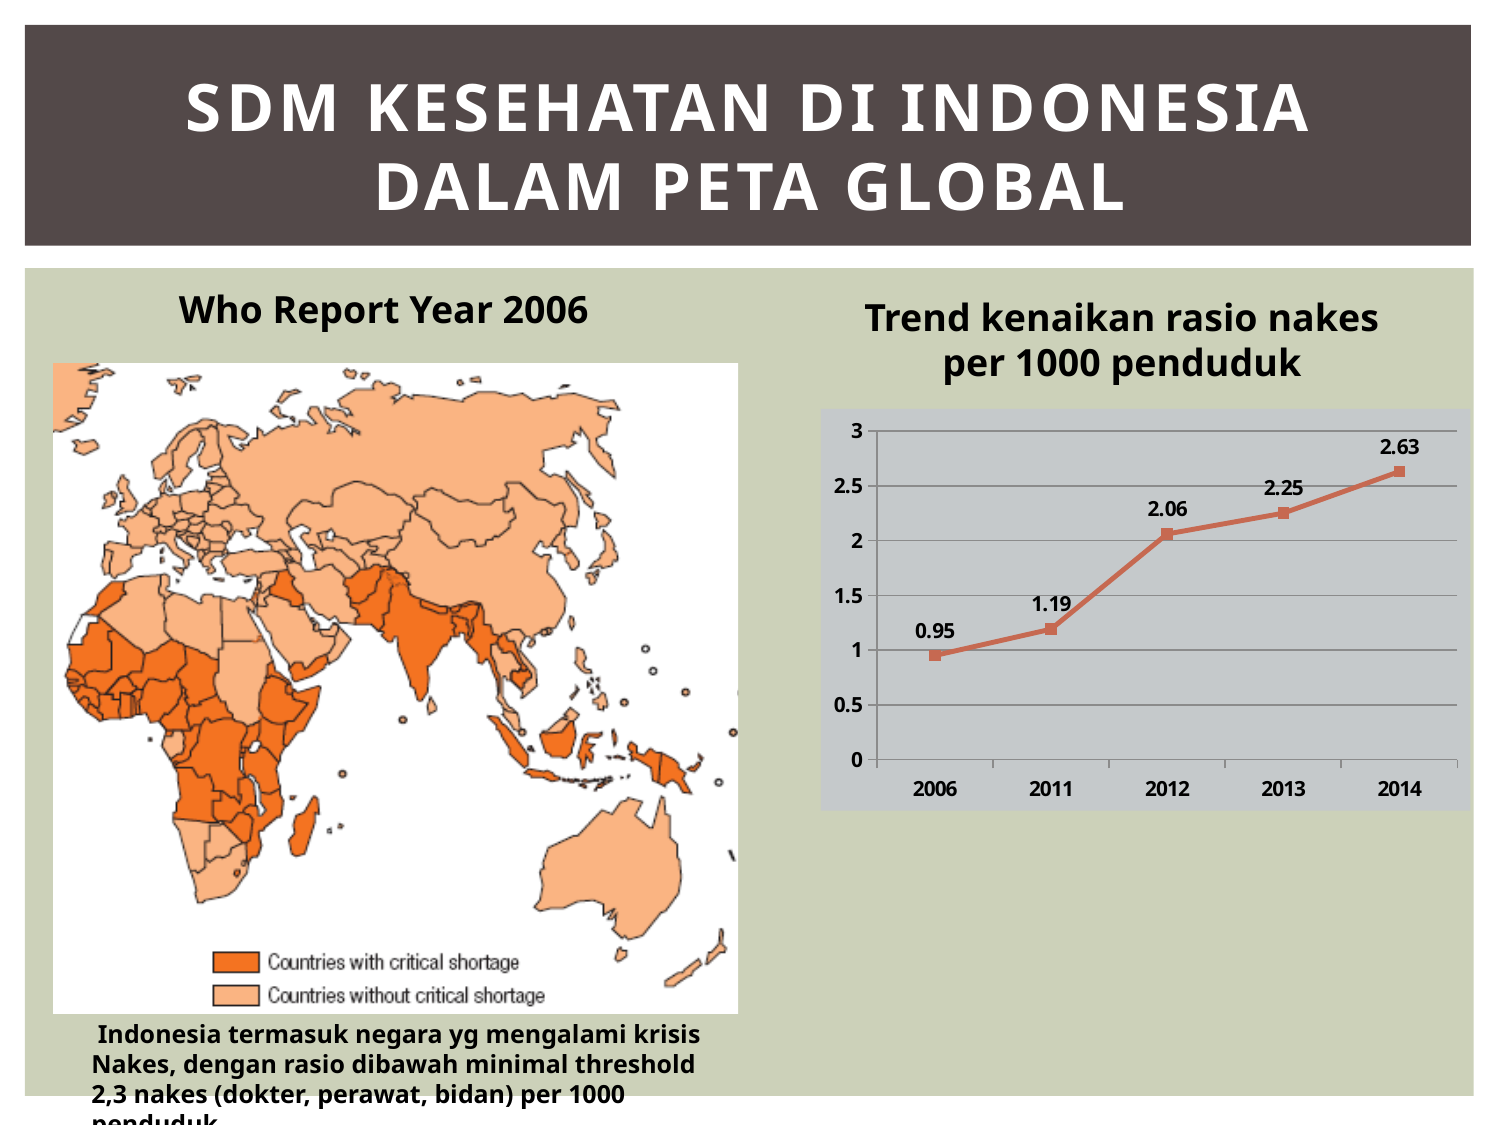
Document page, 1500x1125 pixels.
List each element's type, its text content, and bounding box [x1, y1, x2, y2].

text_box Who Report Year 2006 [76, 278, 691, 339]
text_box Trend kenaikan rasio nakes per 1000 penduduk [820, 286, 1424, 392]
chart [820, 408, 1471, 811]
text_box Indonesia termasuk negara yg mengalami krisis Nakes, dengan rasio dibawah minimal threshold 2,3 nakes (dokter, perawat, bidan) per 1000 penduduk [76, 1021, 727, 1125]
list [174, 249, 1438, 1000]
title SDM kesehatan di Indonesia dalam peta global [62, 58, 1438, 232]
picture [52, 363, 739, 1014]
